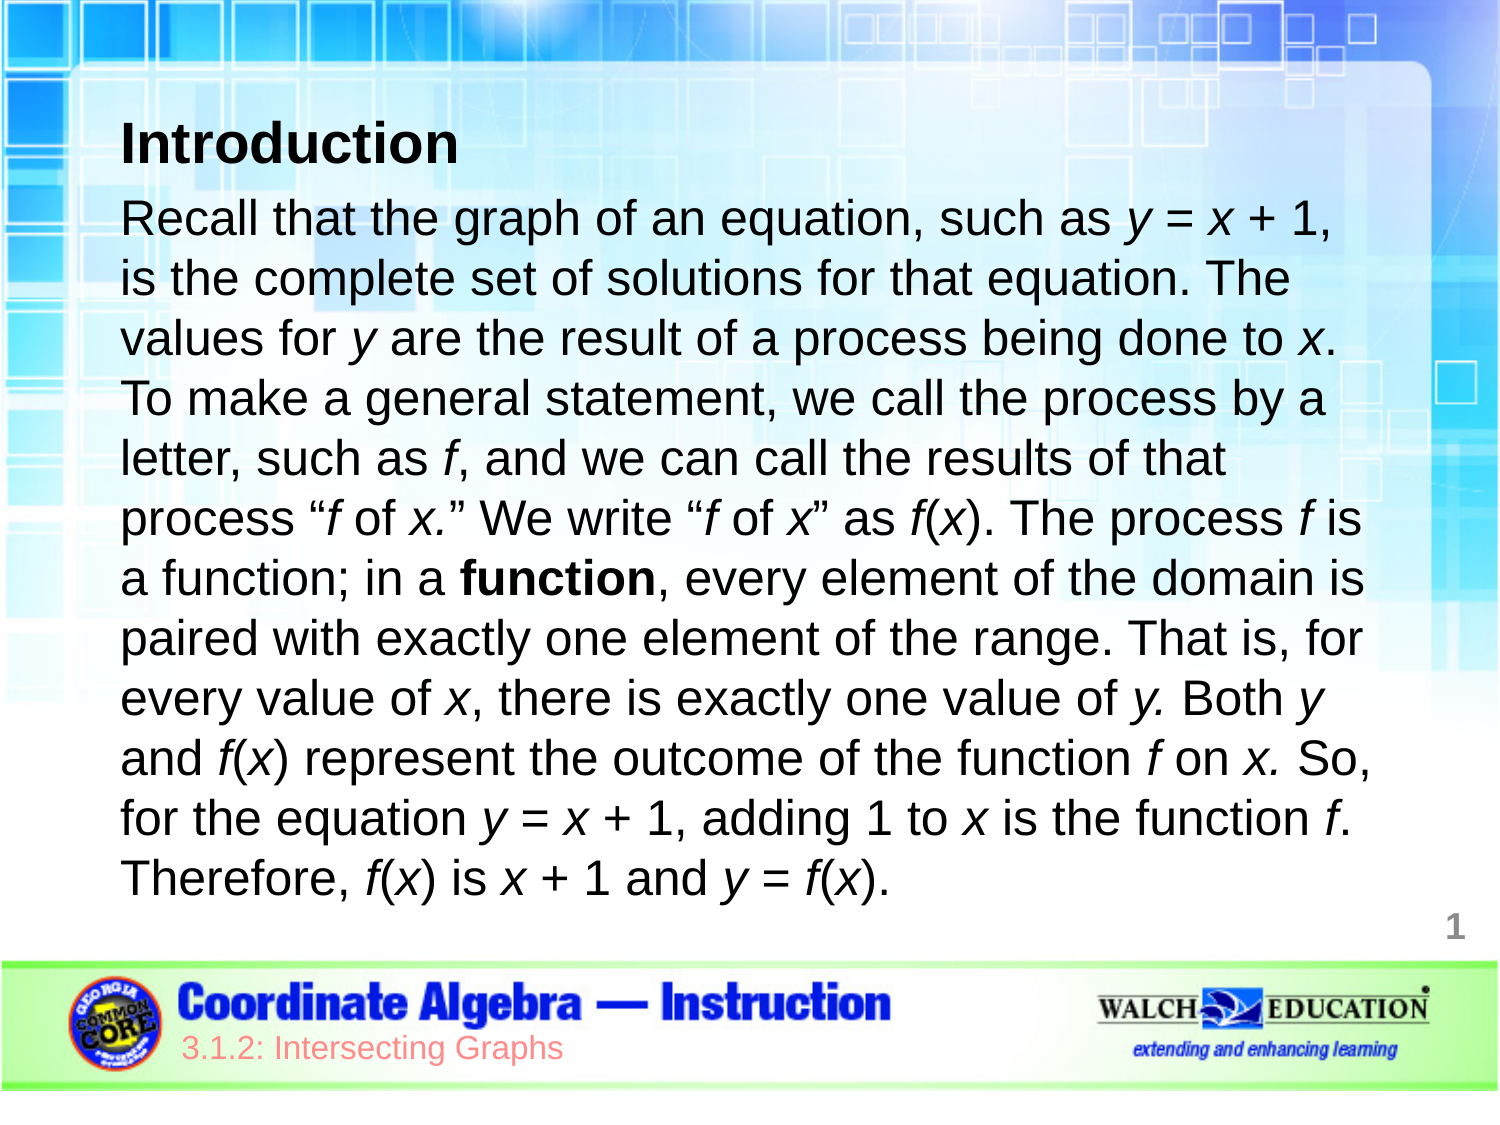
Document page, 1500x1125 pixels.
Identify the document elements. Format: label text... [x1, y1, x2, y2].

footer 3.1.2: Intersecting Graphs [166, 1024, 1080, 1069]
slide_number 1 [1361, 901, 1481, 949]
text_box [1051, 593, 1084, 649]
subtitle Introduction Recall that the graph of an equation, such as y = x + 1, is the complete set of solutions for that equation. The values for y are the result of a process being done to x. To make a general statement, we call the process by a letter, such as f, and we can call the results of that process “f of x.” We write “f of x” as f(x). The process f is a function; in a function, every element of the domain is paired with exactly one element of the range. That is, for every value of x, there is exactly one value of y. Both y and f(x) represent the outcome of the function f on x. So, for the equation y = x + 1, adding 1 to x is the function f. Therefore, f(x) is x + 1 and y = f(x). [105, 97, 1389, 918]
picture [1, 0, 1500, 1091]
